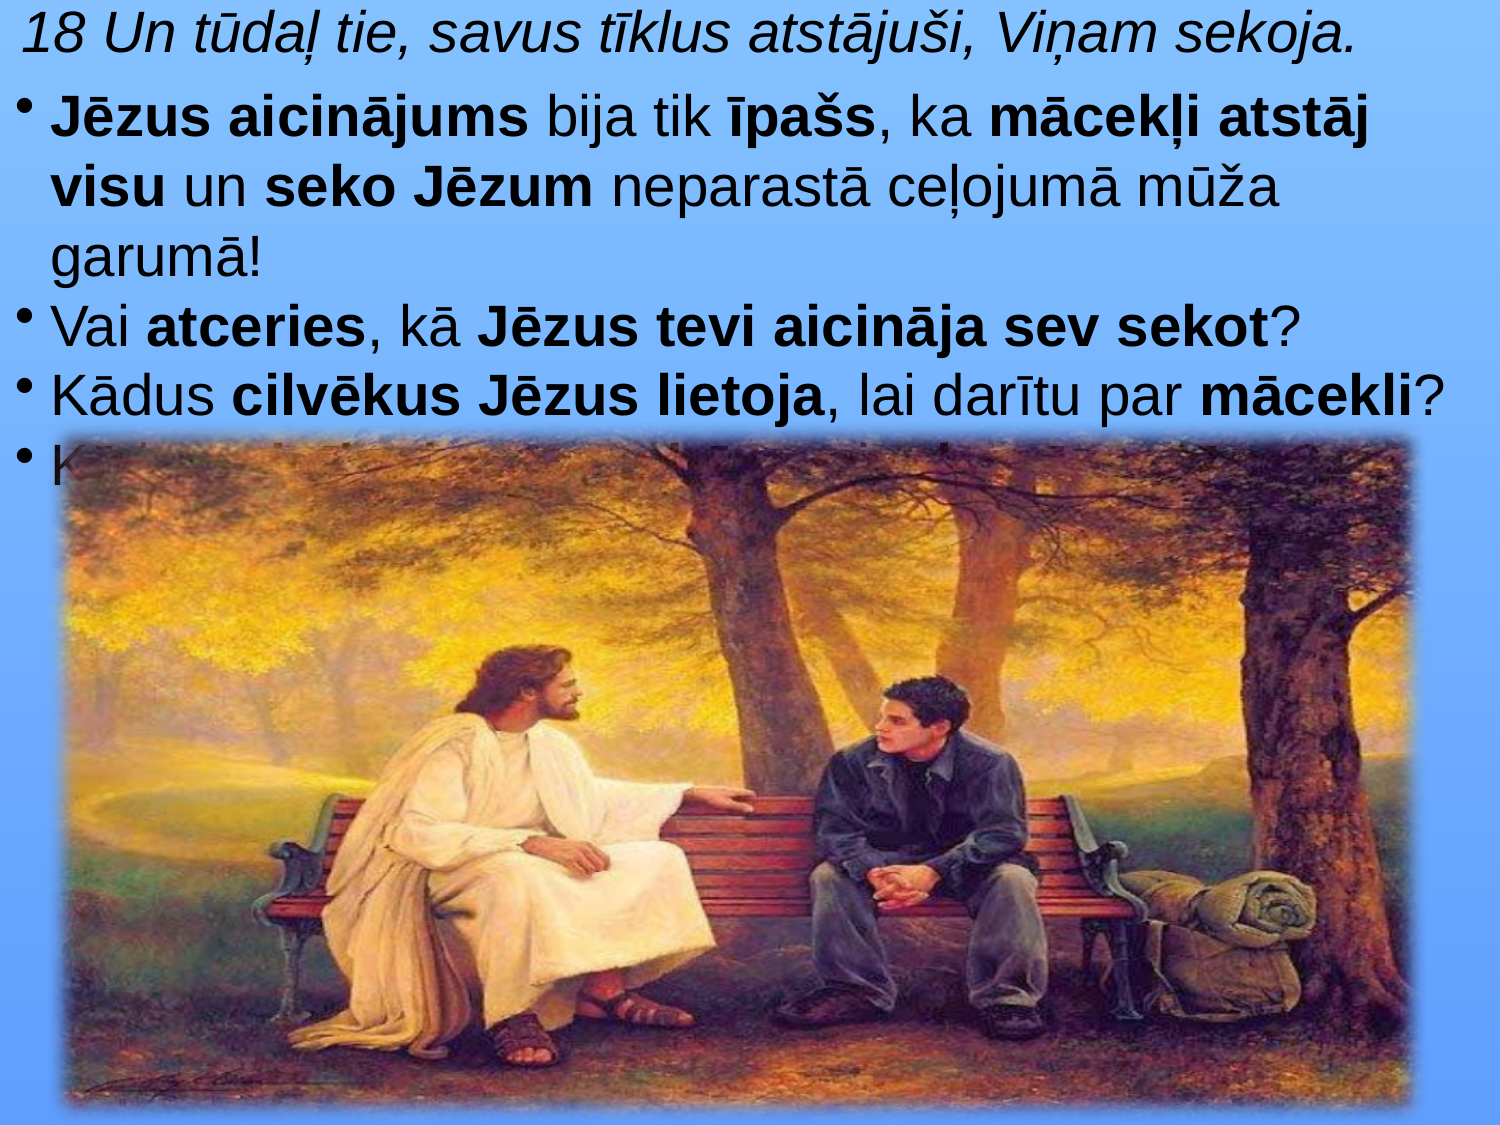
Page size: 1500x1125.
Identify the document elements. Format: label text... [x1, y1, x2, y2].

text_box Jēzus aicinājums bija tik īpašs, ka mācekļi atstāj visu un seko Jēzum neparastā ceļojumā mūža garumā! Vai atceries, kā Jēzus tevi aicināja sev sekot? Kādus cilvēkus Jēzus lietoja, lai darītu par mācekli? Kā ir mainījusies tava dzīve, ejot kopā ar Jēzu? [0, 70, 1500, 505]
list 18 Un tūdaļ tie, savus tīklus atstājuši, Viņam sekoja. [0, 0, 1500, 70]
picture [46, 421, 1430, 1125]
